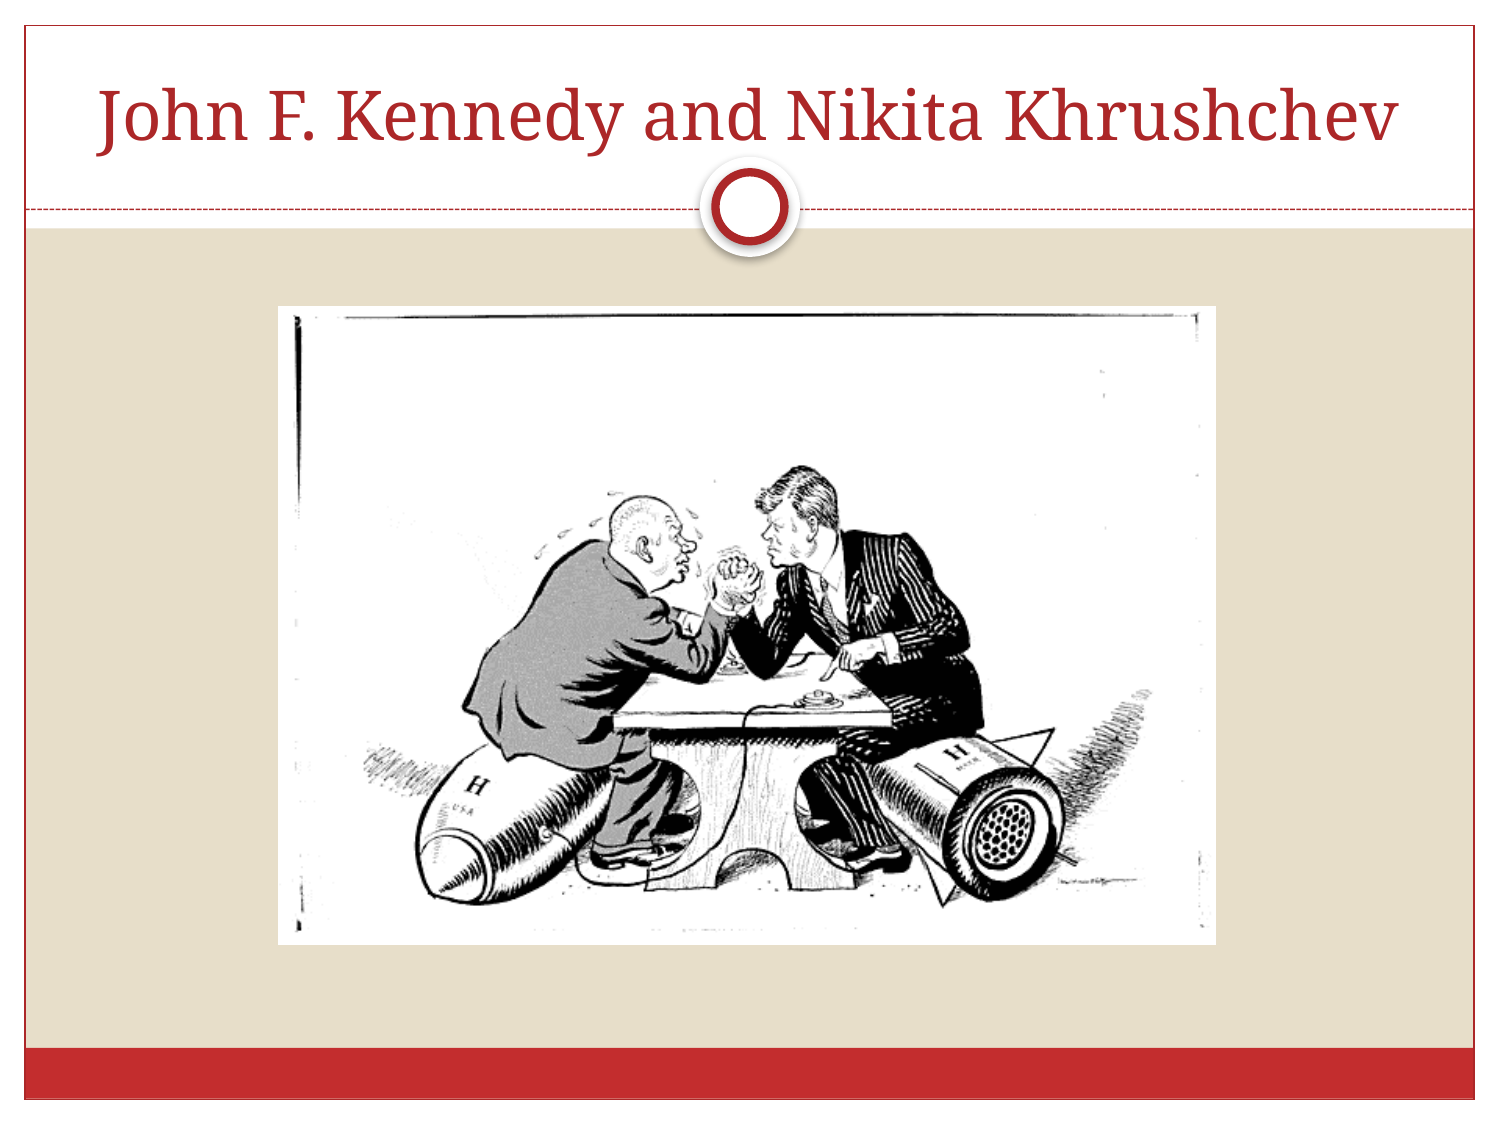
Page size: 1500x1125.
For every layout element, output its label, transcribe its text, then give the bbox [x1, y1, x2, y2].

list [278, 306, 1216, 945]
title John F. Kennedy and Nikita Khrushchev [49, 37, 1450, 162]
